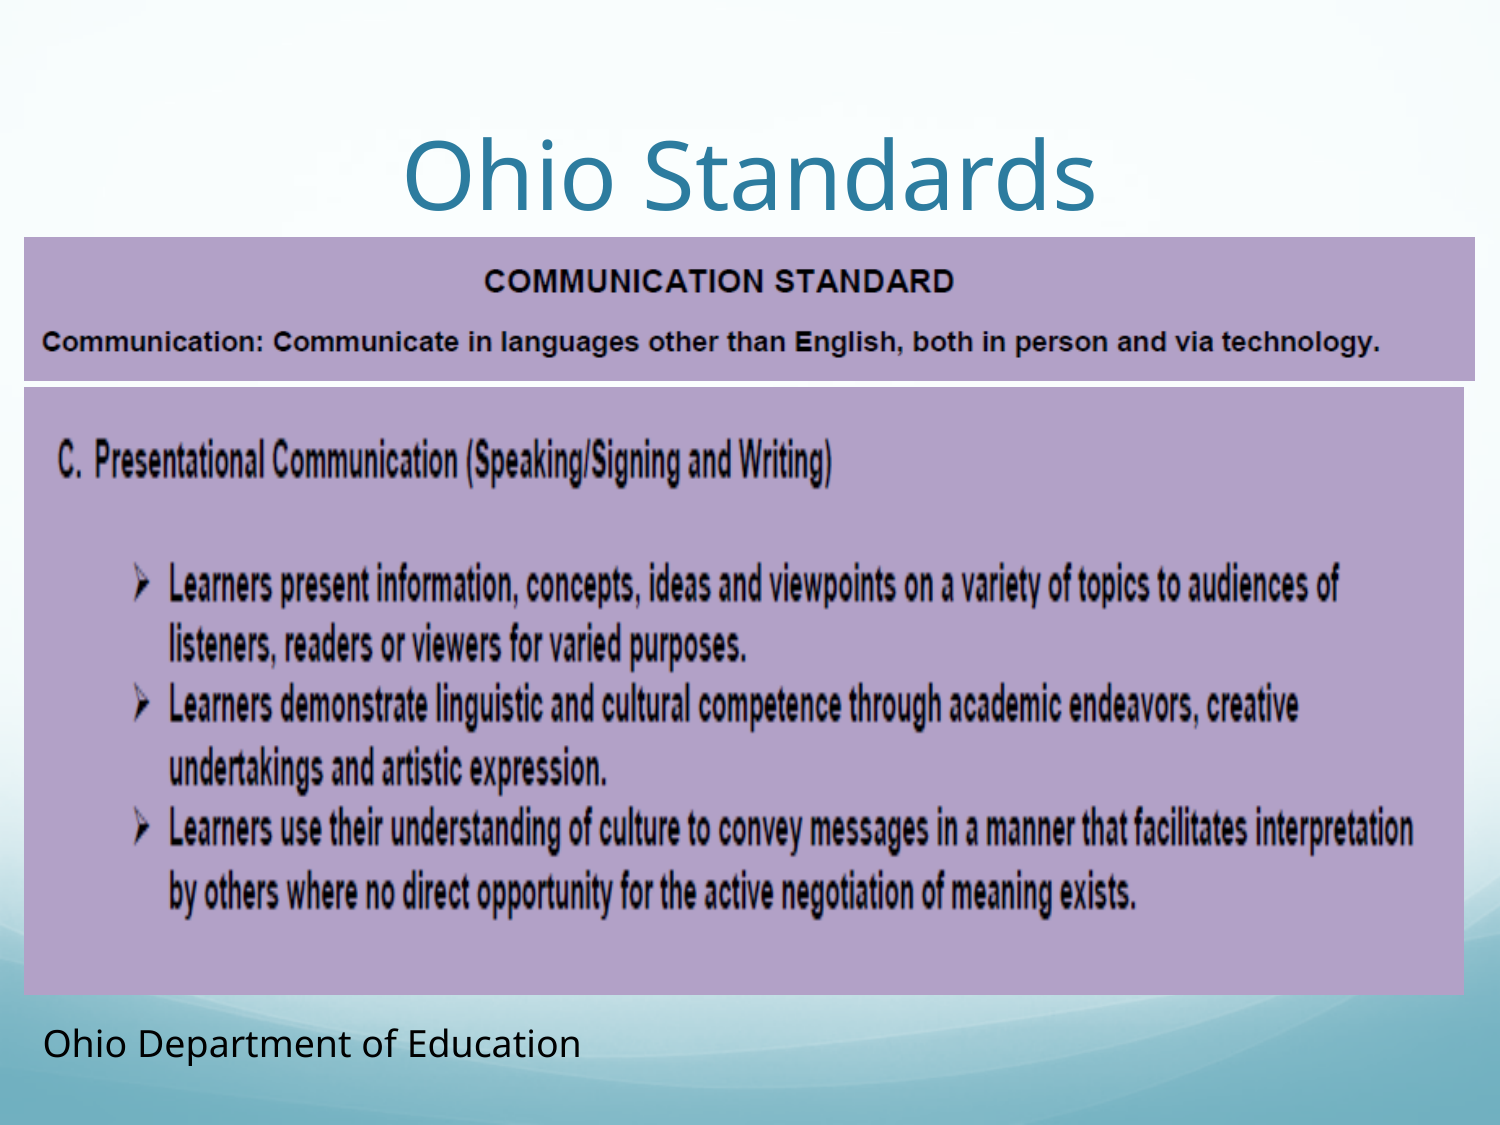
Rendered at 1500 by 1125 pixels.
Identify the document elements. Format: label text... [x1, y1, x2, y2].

title Ohio Standards [90, 17, 1410, 234]
text_box Ohio Department of Education [27, 1012, 598, 1073]
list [24, 236, 1476, 381]
picture [24, 386, 1464, 995]
